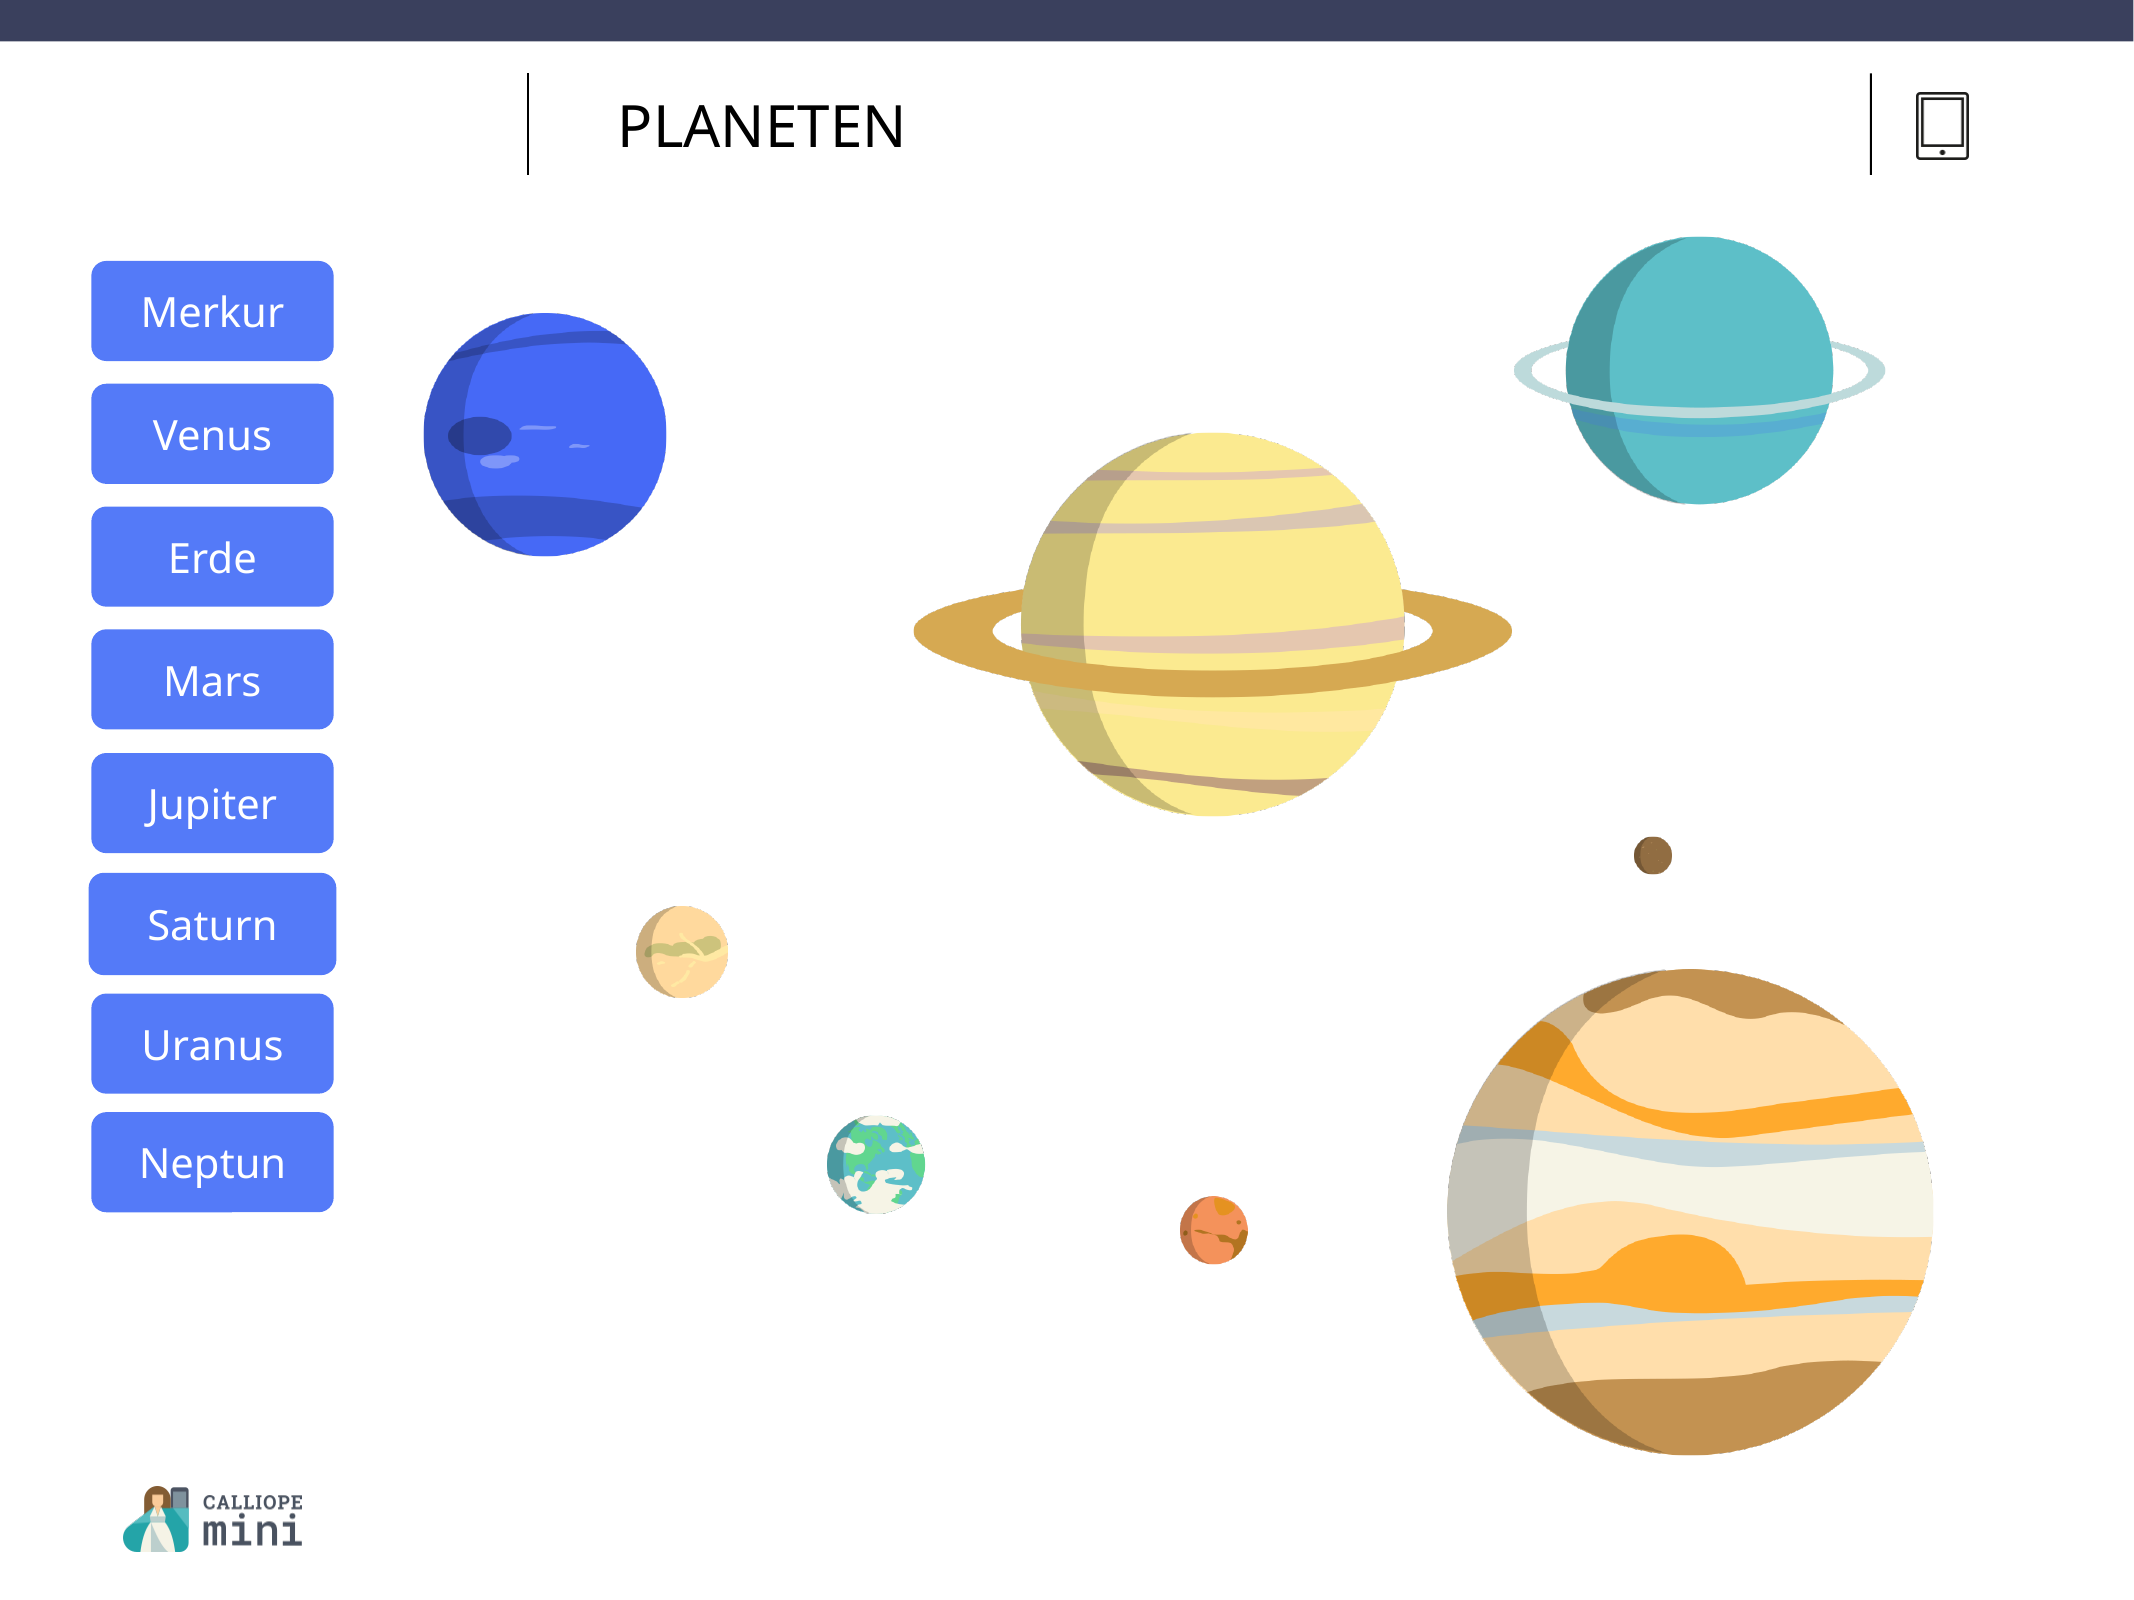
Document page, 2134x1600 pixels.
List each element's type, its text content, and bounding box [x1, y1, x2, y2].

picture [1153, 1169, 1274, 1291]
text_box Neptun [91, 1112, 334, 1213]
text_box Venus [91, 383, 334, 484]
picture [1916, 92, 1969, 160]
text_box Jupiter [91, 753, 334, 854]
text_box Erde [91, 506, 334, 607]
text_box Mars [91, 629, 334, 730]
list PLANETEN [609, 80, 1775, 168]
picture [1603, 805, 1702, 905]
picture [896, 165, 1962, 1483]
text_box Saturn [88, 872, 337, 976]
picture [123, 1486, 302, 1552]
picture [609, 883, 754, 1020]
picture [797, 1081, 956, 1243]
text_box Uranus [91, 993, 334, 1094]
picture [399, 288, 691, 580]
text_box Merkur [91, 260, 334, 362]
